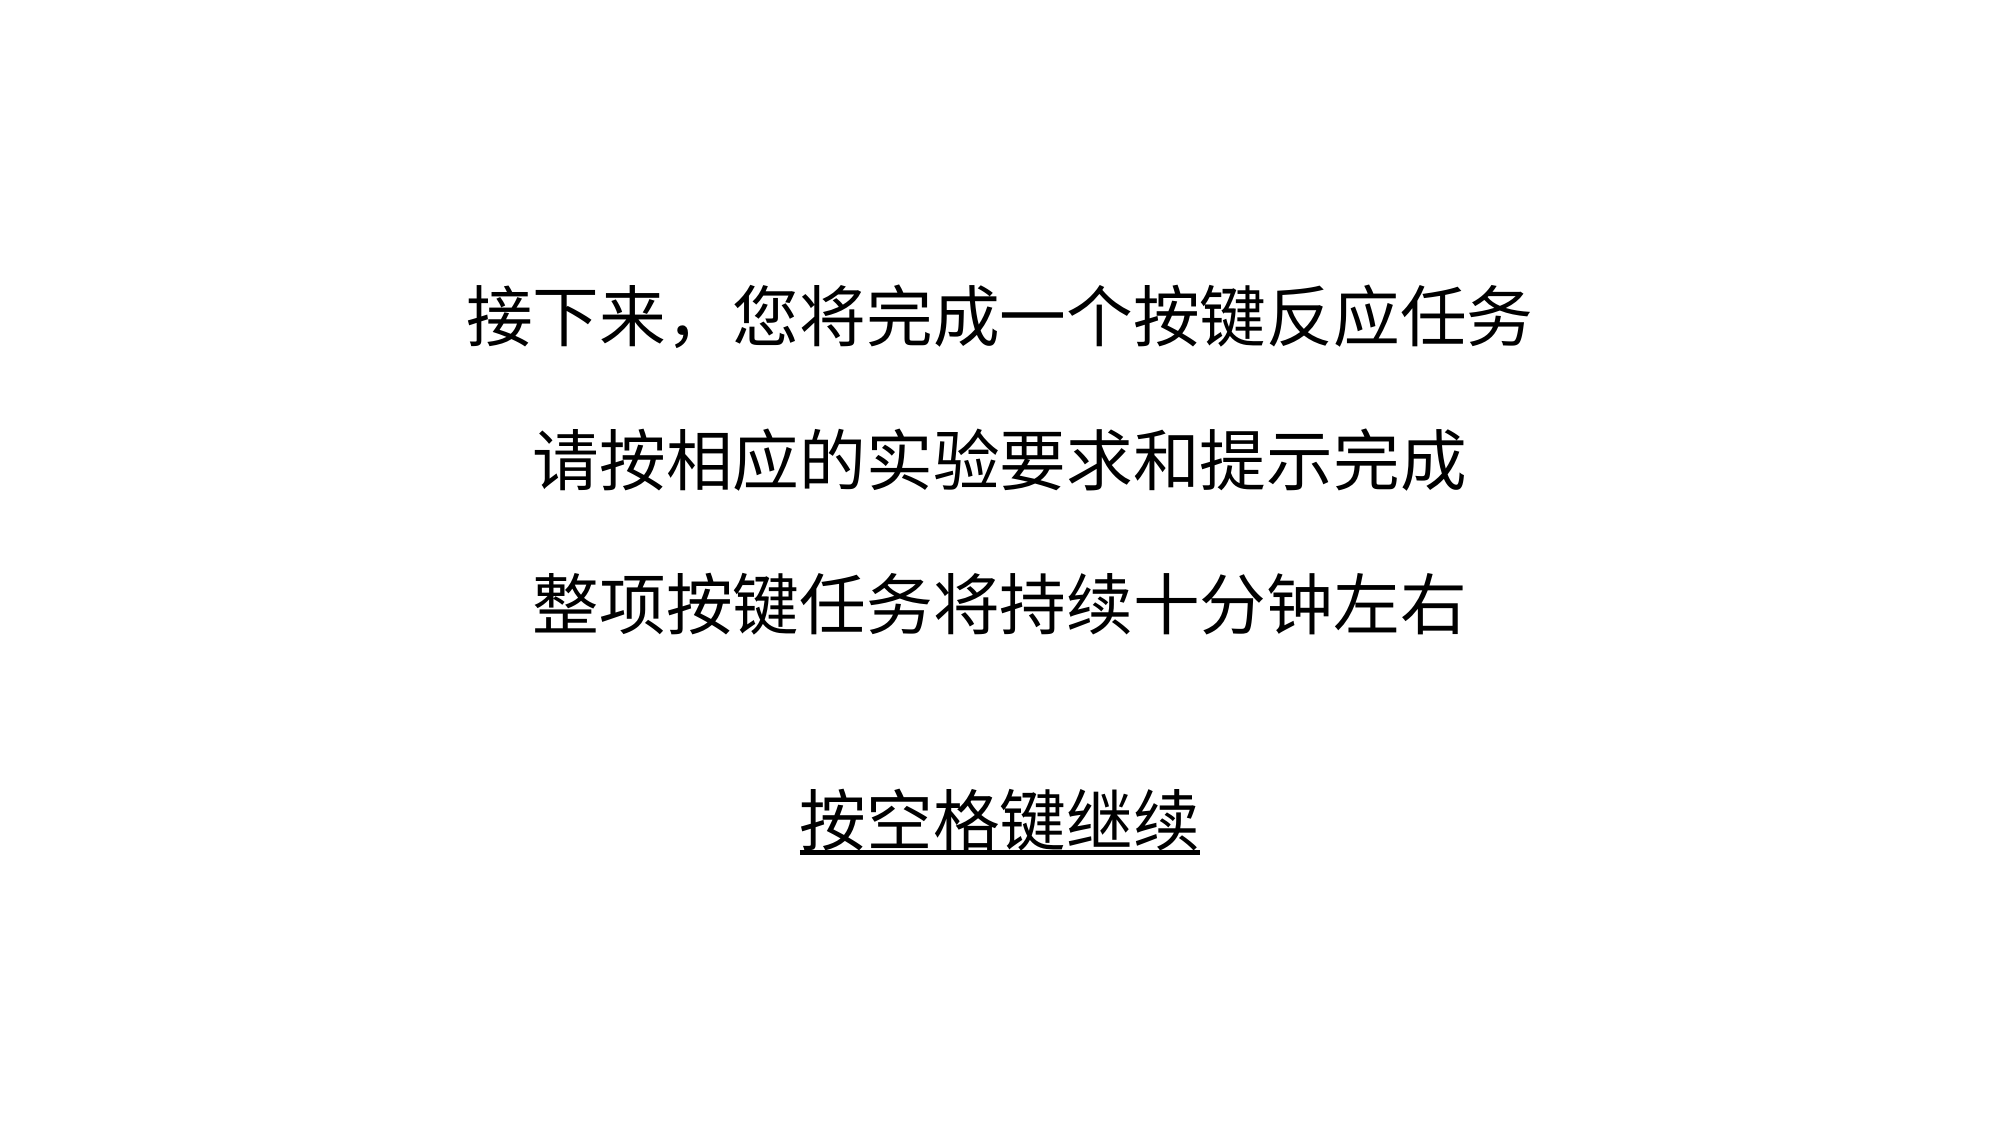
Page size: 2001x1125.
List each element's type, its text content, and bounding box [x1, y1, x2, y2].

title 接下来，您将完成一个按键反应任务 请按相应的实验要求和提示完成 整项按键任务将持续十分钟左右 按空格键继续 [143, 455, 1857, 867]
